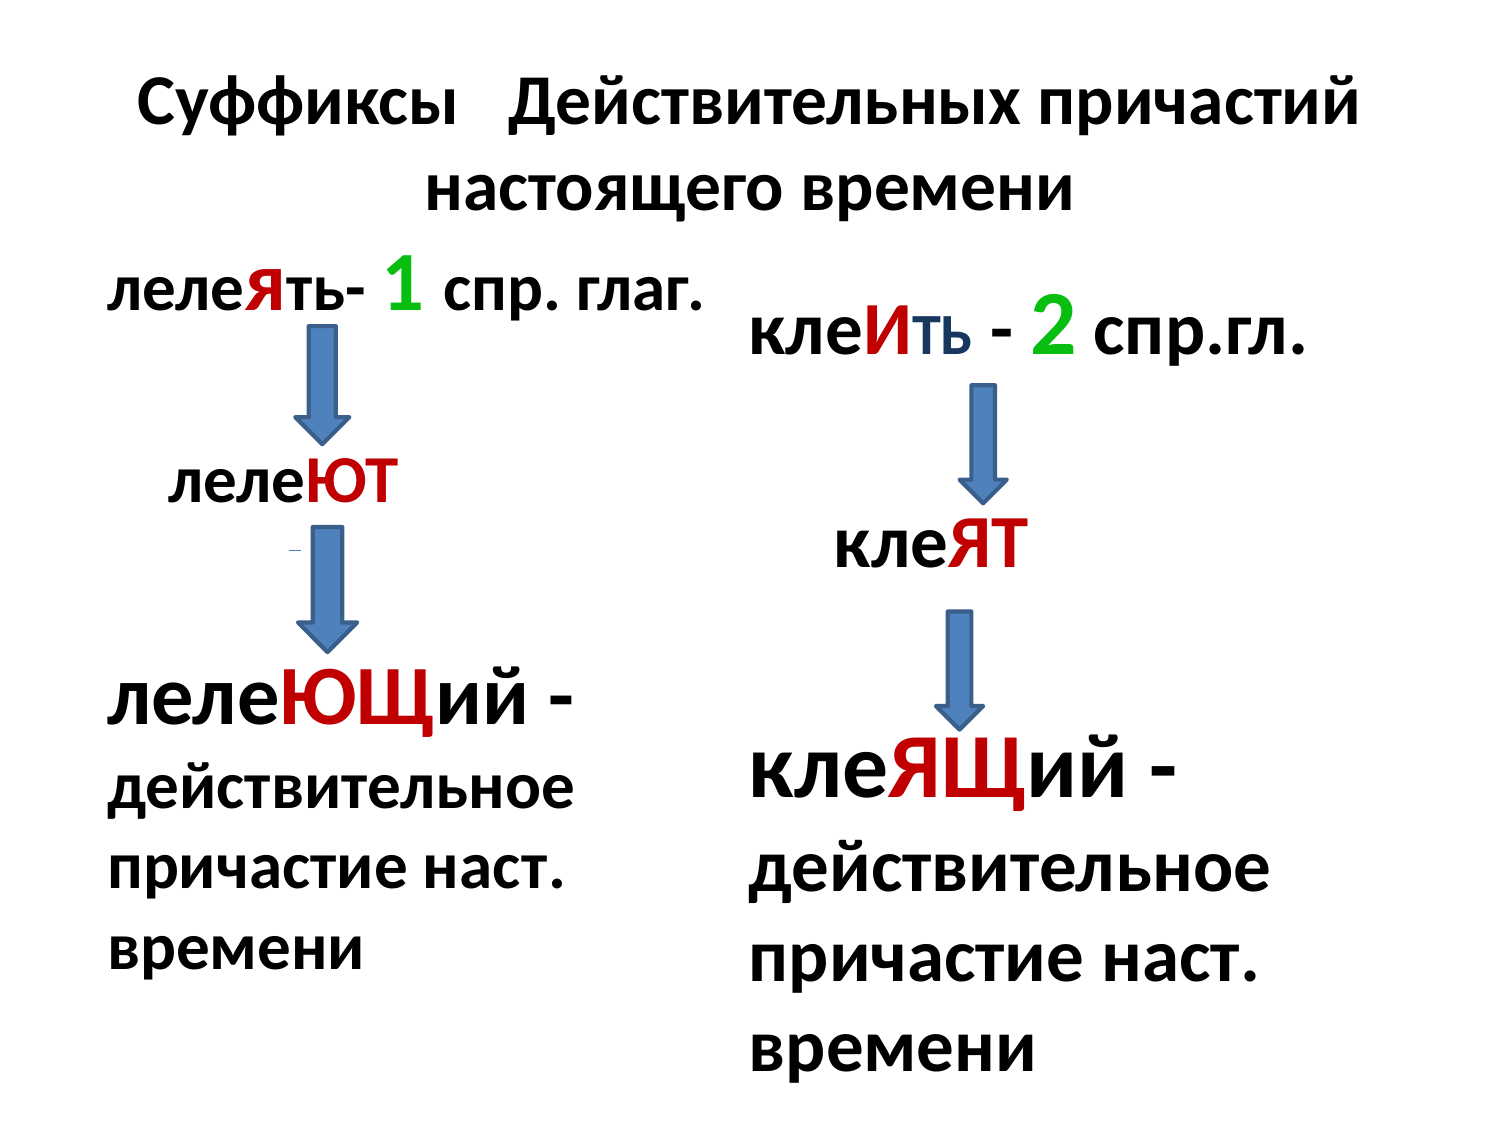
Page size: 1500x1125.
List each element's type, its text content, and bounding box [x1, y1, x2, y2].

list клеИТЬ - 2 спр.гл. клеЯТ клеЯЩий - действительное причастие наст. времени [726, 255, 1389, 1000]
text_box [295, 524, 360, 655]
text_box [934, 609, 986, 732]
text_box [293, 324, 352, 447]
text_box [957, 383, 1009, 506]
title Суффиксы Действительных причастий настоящего времени [75, 45, 1425, 233]
list лелеять- 1 спр. глаг. лелеЮТ лелеЮЩий - действительное причастие наст. времени [0, 218, 750, 1058]
